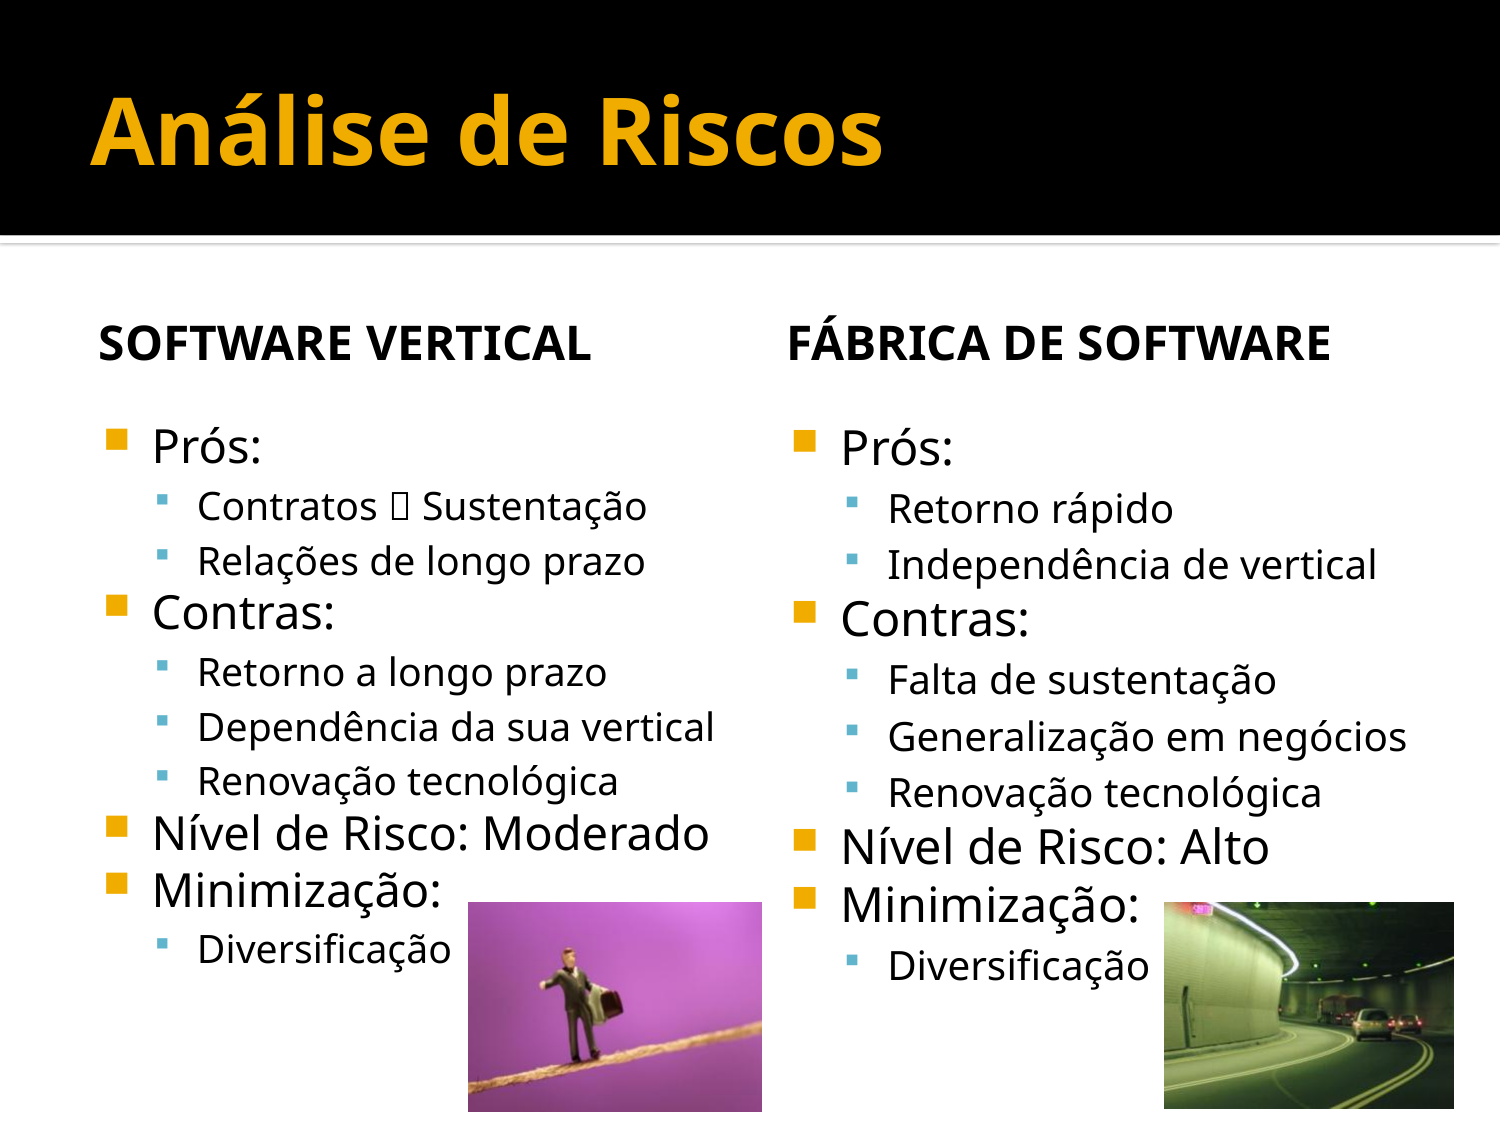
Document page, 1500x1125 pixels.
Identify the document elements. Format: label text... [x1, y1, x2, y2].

title Análise de Riscos [75, 24, 1425, 231]
list SOFTWARE VERTICAL [75, 278, 738, 396]
list Prós: Retorno rápido Independência de vertical Contras: Falta de sustentação Generalização em negócios Renovação tecnológica Nível de Risco: Alto Minimização: Diversificação [761, 401, 1425, 1050]
picture [468, 902, 762, 1112]
list Prós: Contratos  Sustentação Relações de longo prazo Contras: Retorno a longo prazo Dependência da sua vertical Renovação tecnológica Nível de Risco: Moderado Minimização: Diversificação [75, 401, 738, 1050]
picture [1164, 902, 1454, 1109]
list FÁBRICA DE SOFTWARE [761, 278, 1425, 396]
